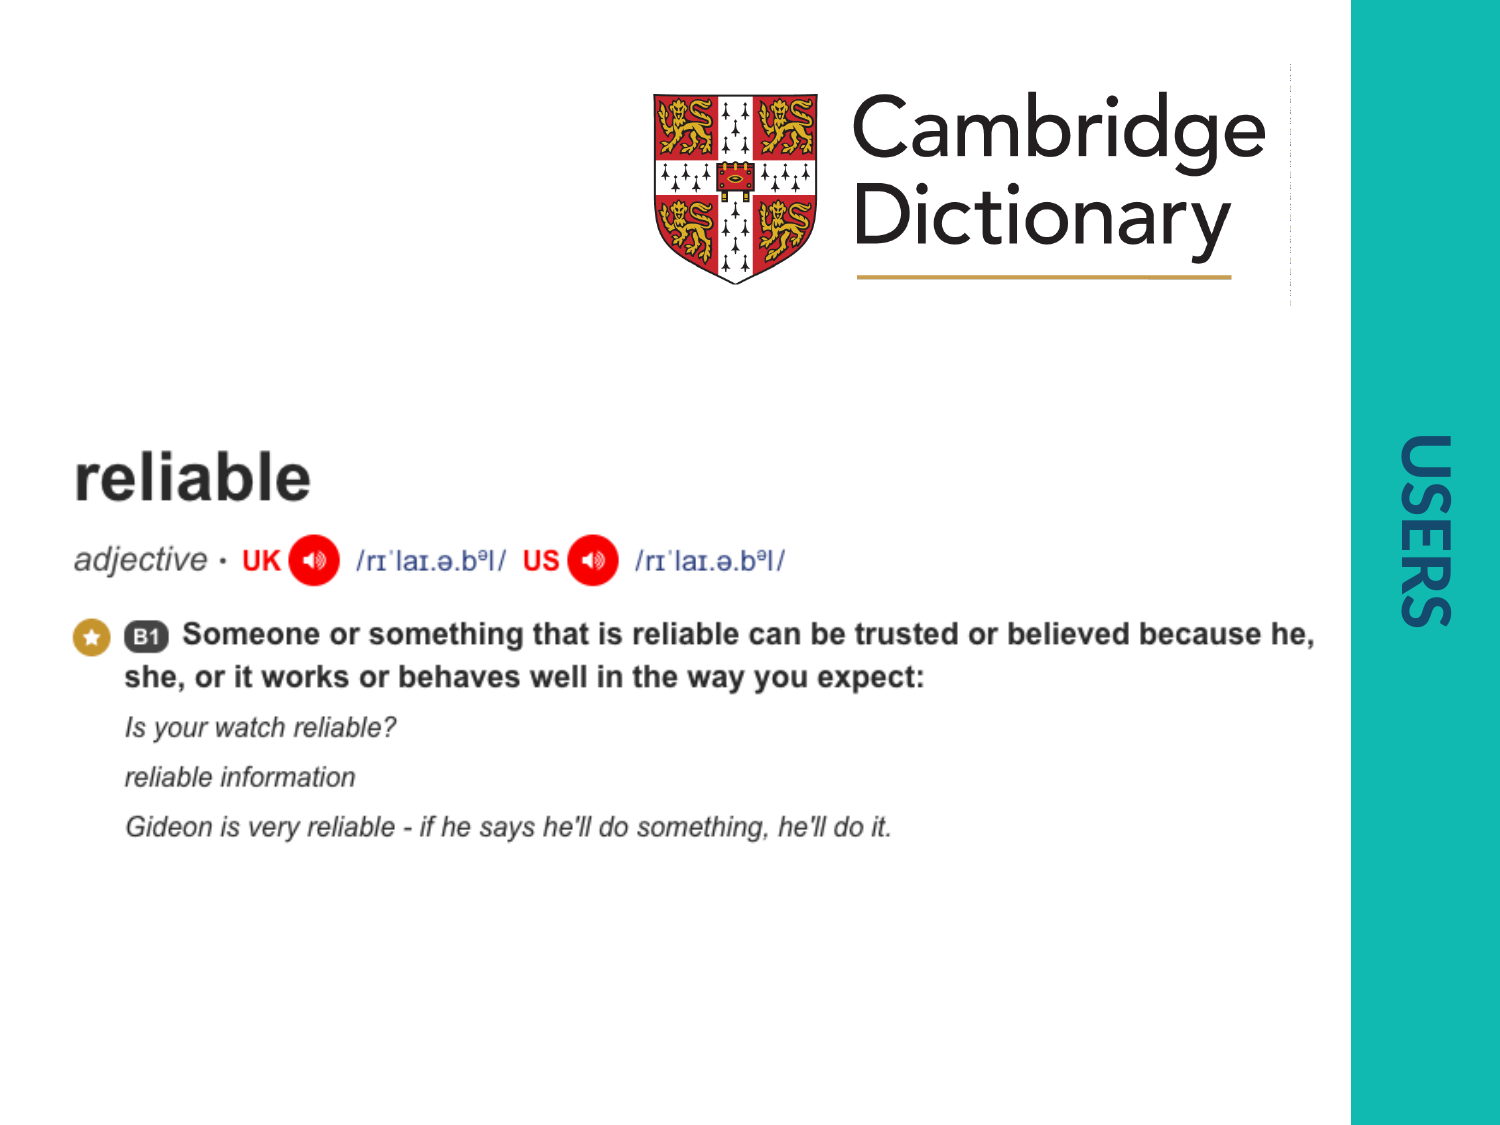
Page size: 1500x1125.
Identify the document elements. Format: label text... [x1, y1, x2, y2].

text_box [1351, 0, 1500, 1125]
picture [621, 64, 1291, 306]
picture [51, 432, 1353, 878]
text_box USERS [1379, 169, 1485, 894]
